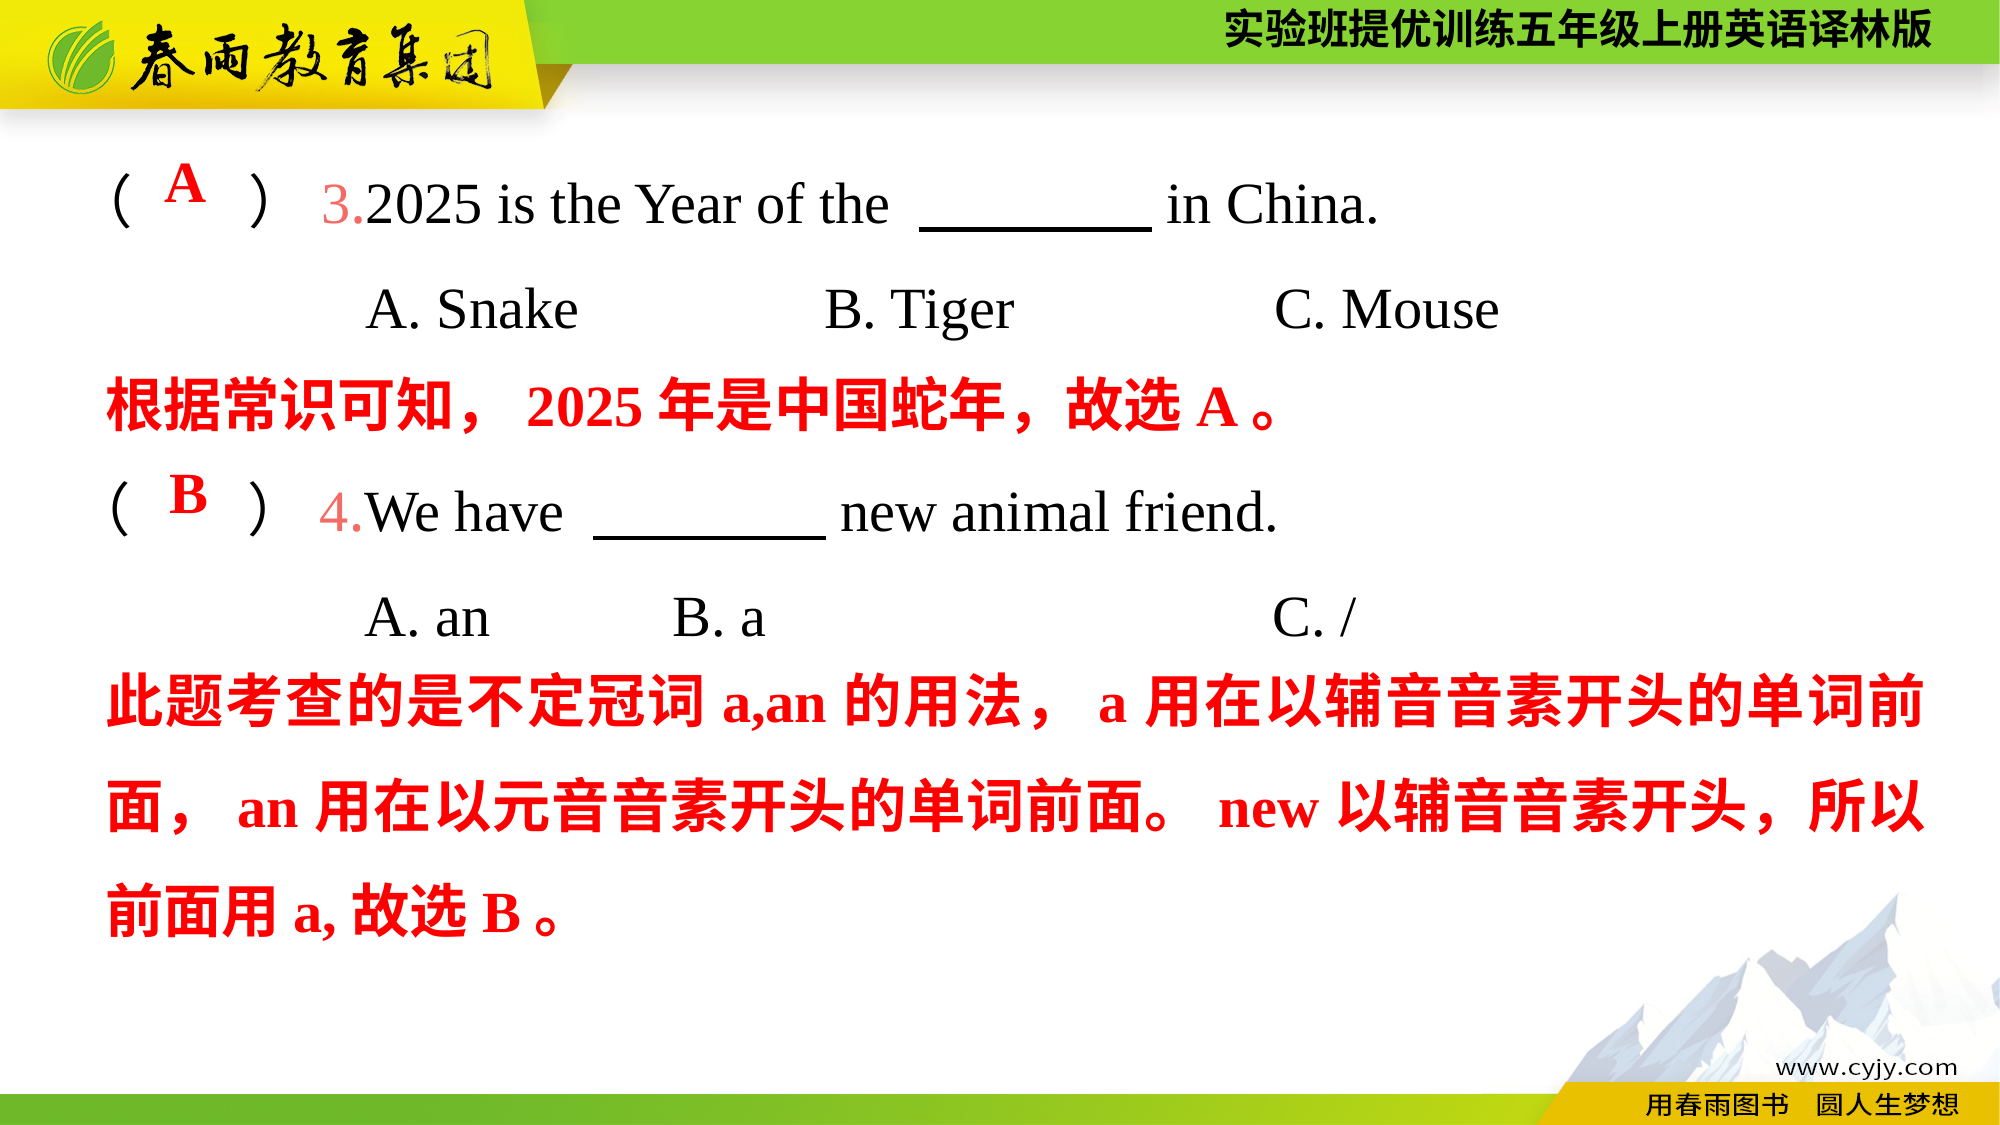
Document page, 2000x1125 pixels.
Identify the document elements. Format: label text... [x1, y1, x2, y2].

text_box A [149, 137, 221, 222]
text_box 根据常识可知，2025年是中国蛇年，故选A。 [90, 326, 1402, 430]
text_box B [154, 447, 224, 533]
picture [0, 0, 2000, 1125]
text_box （ ）4.We have new animal friend. A. an B. a C. / [57, 430, 1942, 656]
list （ ）3.2025 is the Year of the in China. A. Snake B. Tiger C. Mouse [59, 122, 1944, 337]
text_box 此题考查的是不定冠词a,an的用法，a用在以辅音音素开头的单词前面，an用在以元音音素开头的单词前面。new以辅音音素开头，所以前面用a,故选B。 [90, 621, 1941, 952]
